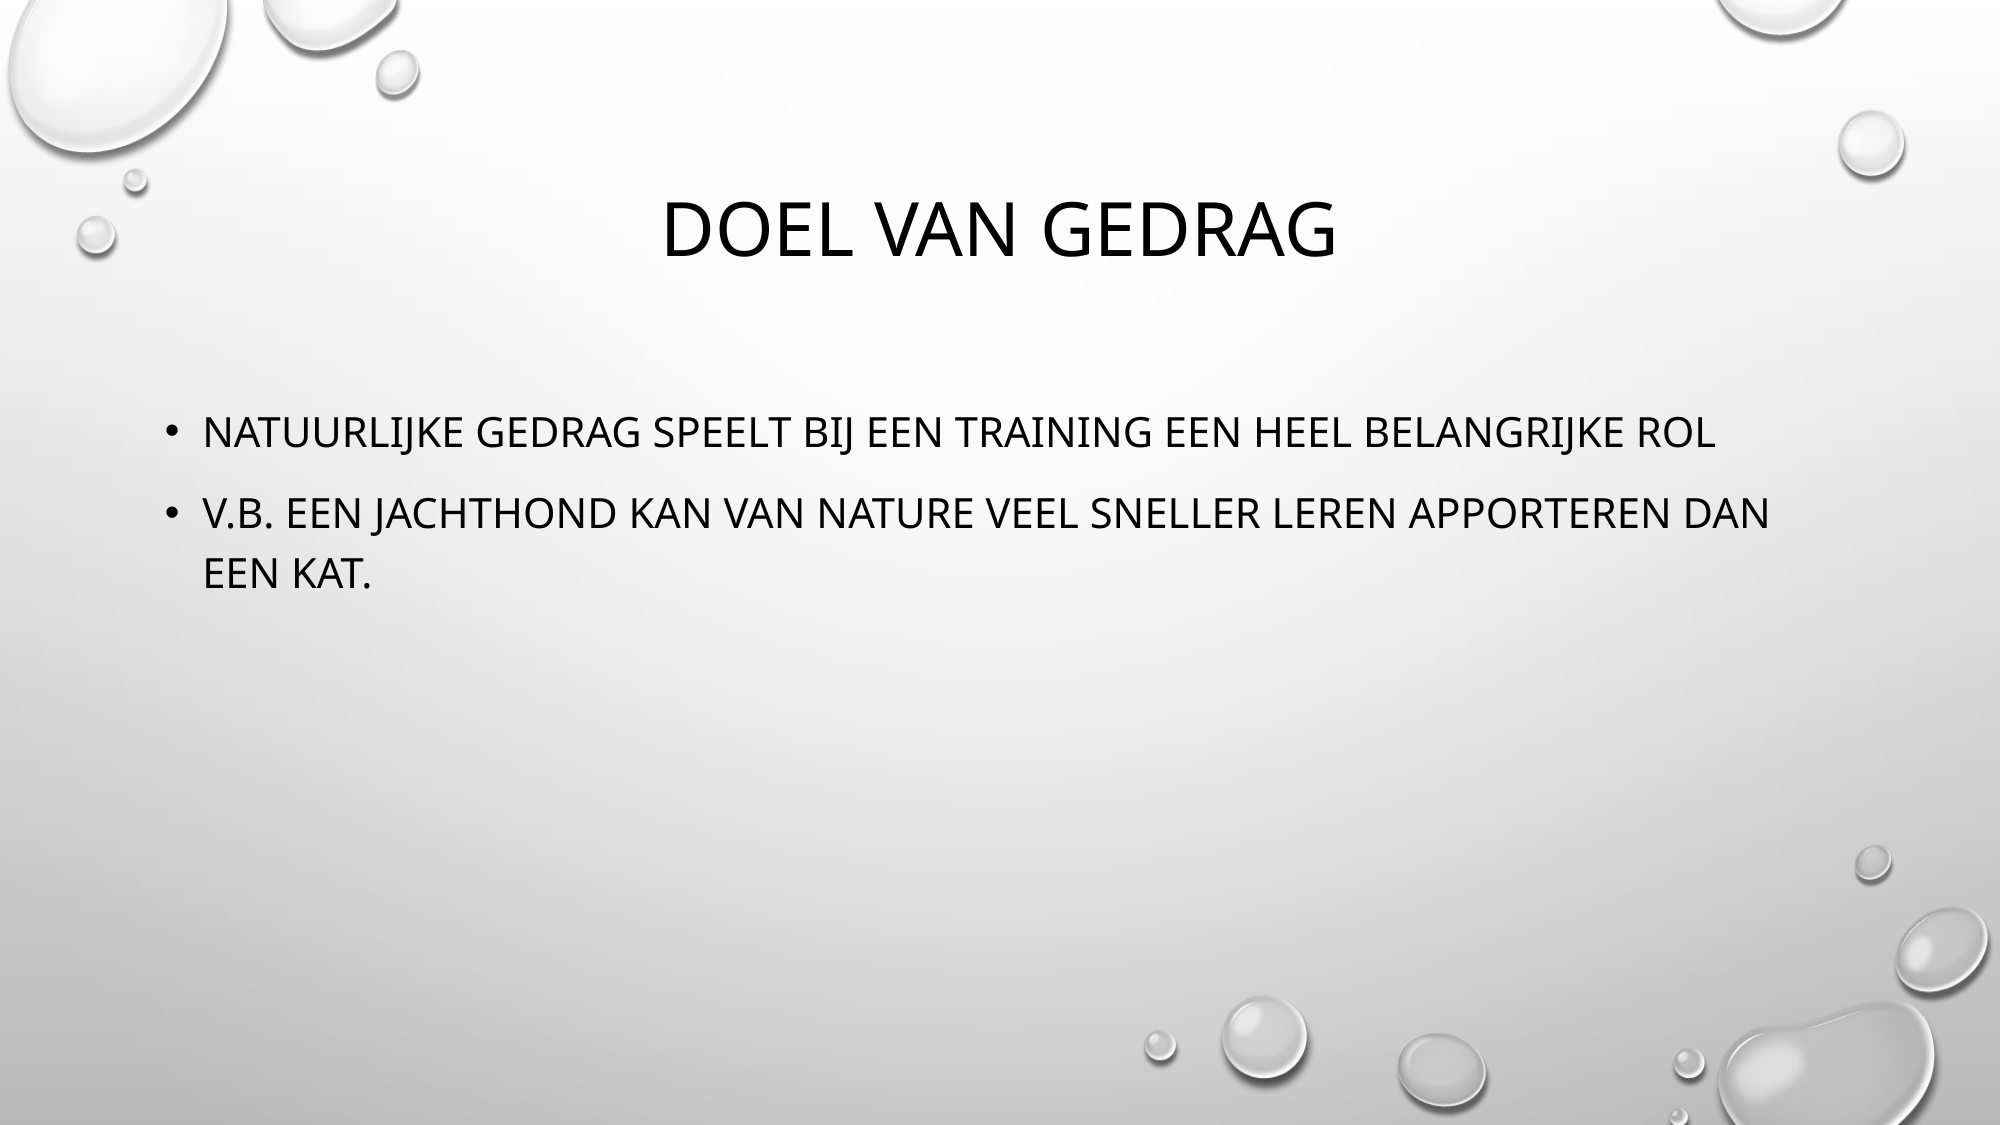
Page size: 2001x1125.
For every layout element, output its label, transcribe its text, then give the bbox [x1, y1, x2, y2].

picture [0, 0, 2000, 1125]
title Doel van gedrag [149, 101, 1851, 364]
list Natuurlijke gedrag speelt bij een training een heel belangrijke rol V.b. een jachthond kan van nature veel sneller leren apporteren dan een kat. [149, 388, 1850, 950]
